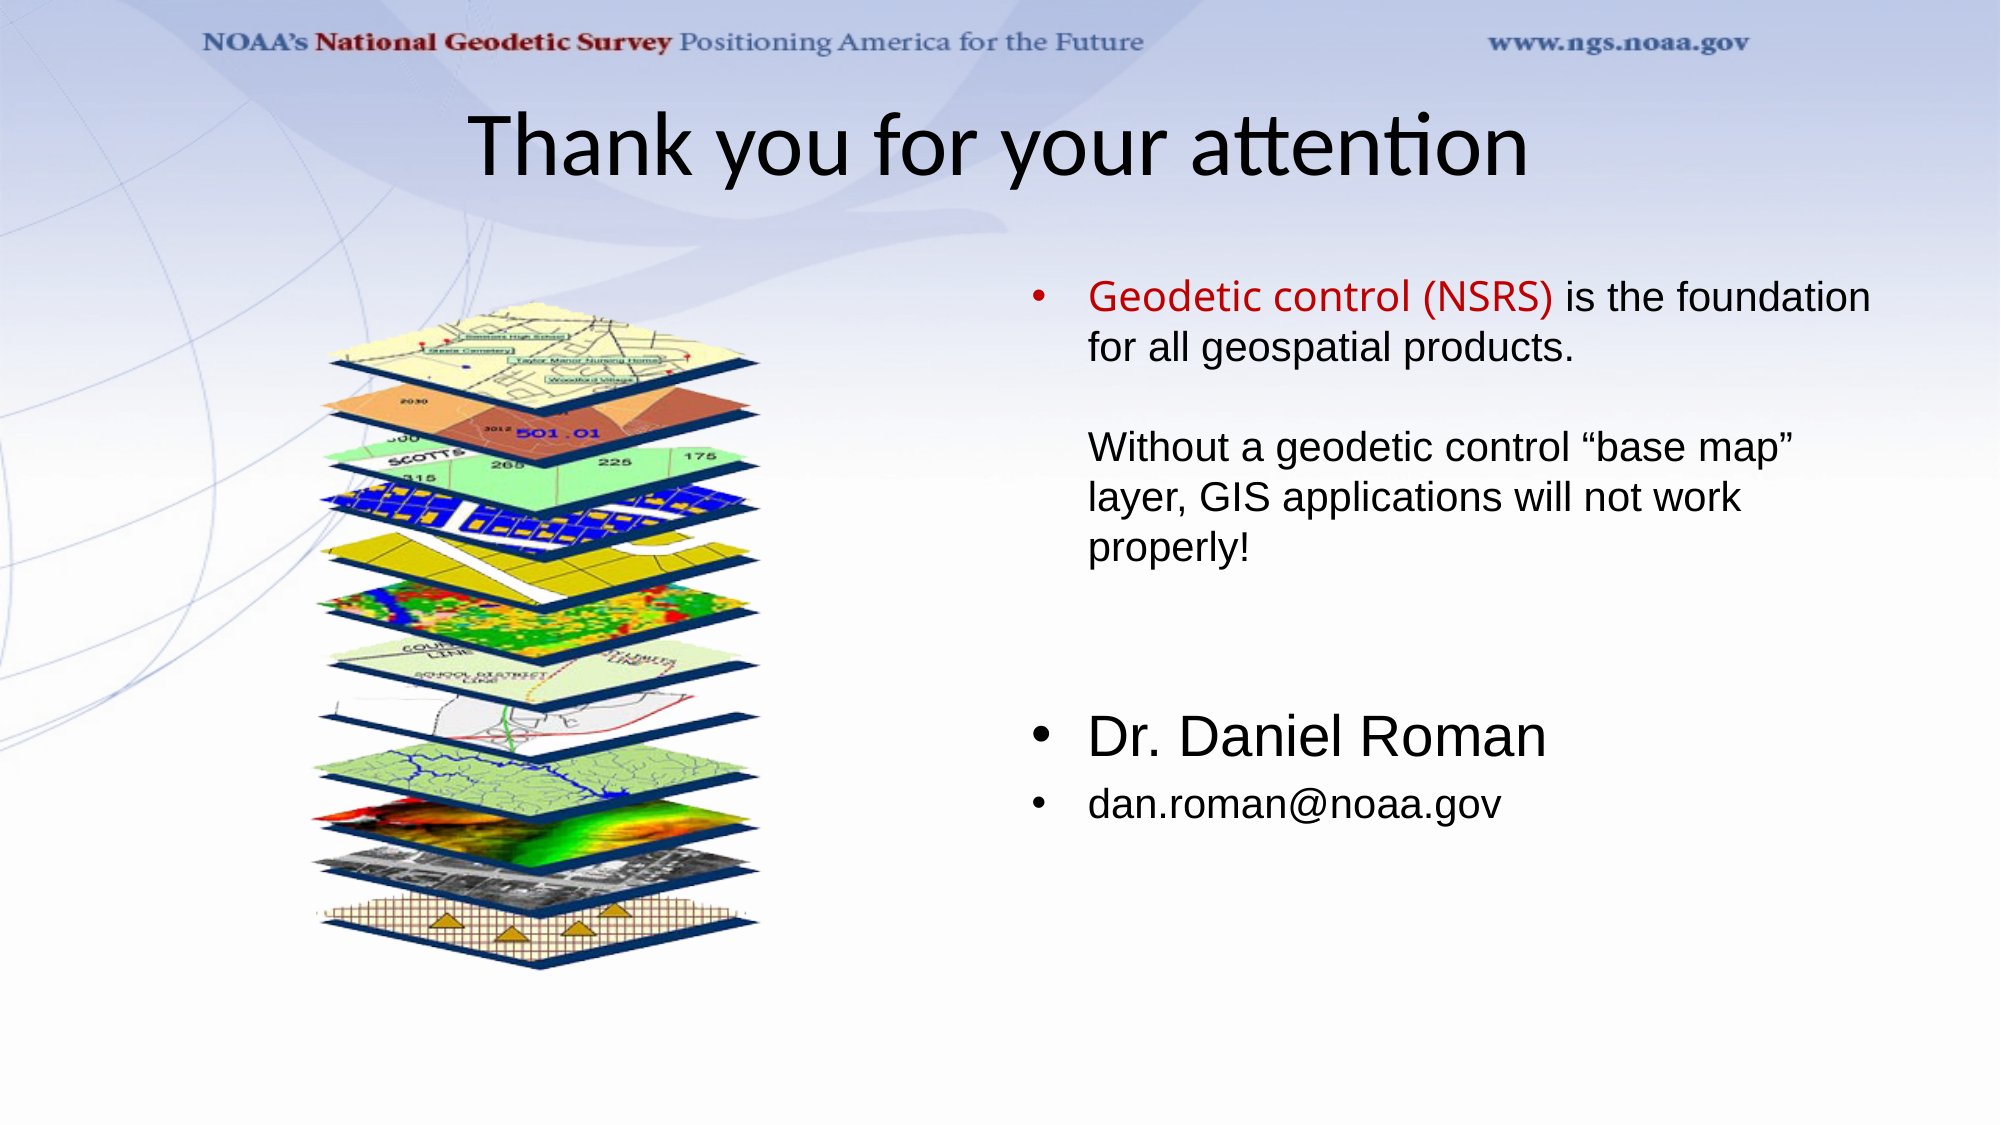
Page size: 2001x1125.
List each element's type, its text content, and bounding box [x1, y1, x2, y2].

picture [0, 0, 2000, 1125]
title Thank you for your attention [99, 45, 1900, 233]
list Geodetic control (NSRS) is the foundation for all geospatial products. Without a geodetic control “base map” layer, GIS applications will not work properly! Dr. Daniel Roman dan.roman@noaa.gov [1016, 262, 1900, 1005]
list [306, 285, 777, 982]
